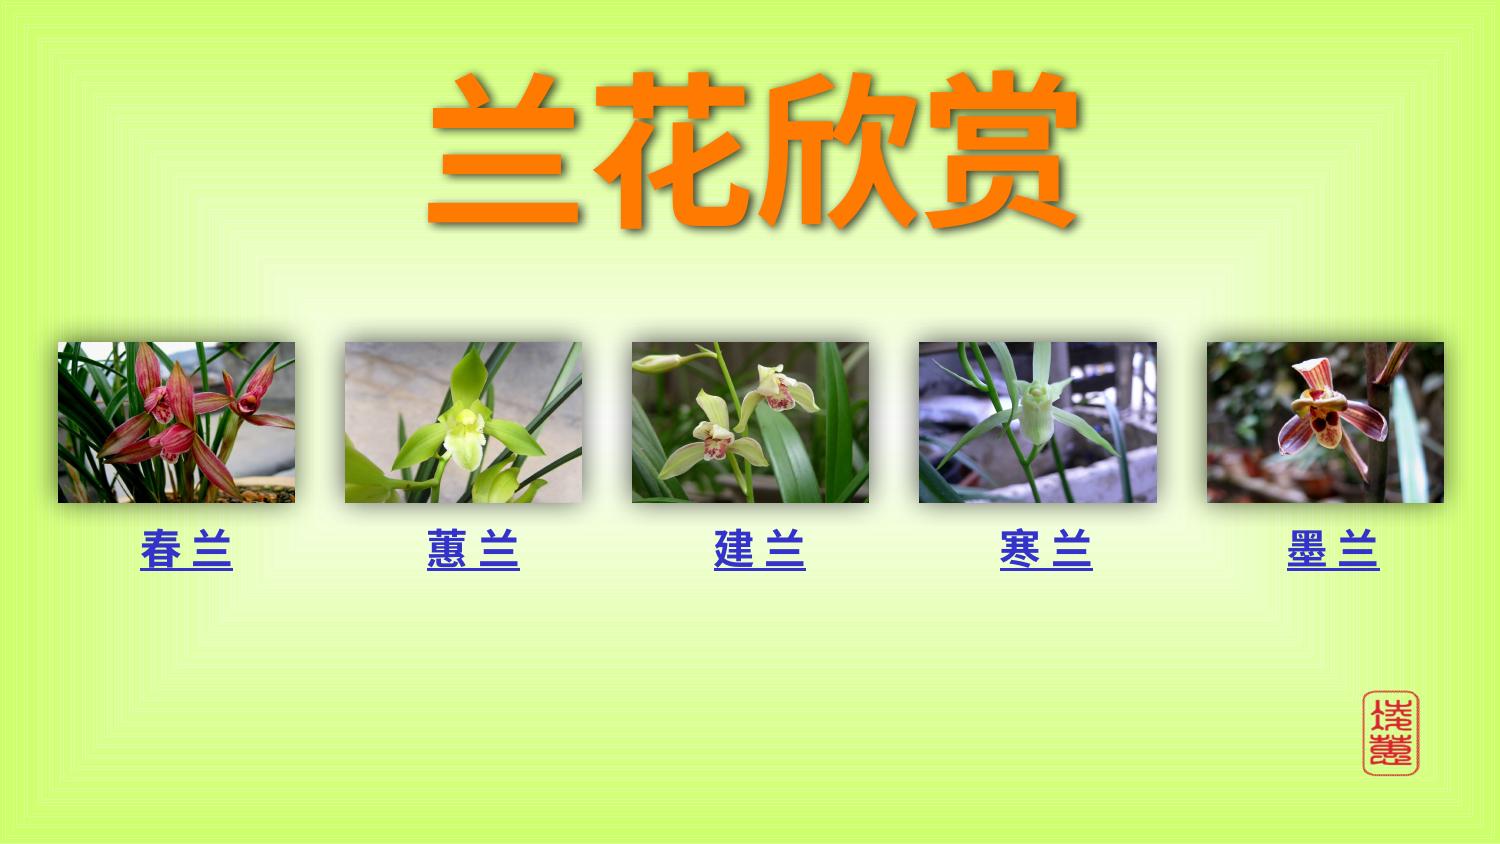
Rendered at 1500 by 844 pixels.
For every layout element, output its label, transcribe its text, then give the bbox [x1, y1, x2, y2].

picture [1343, 678, 1435, 788]
text_box 寒 兰 [985, 515, 1109, 591]
text_box 春 兰 [125, 515, 249, 591]
picture [1206, 342, 1444, 503]
text_box 兰花欣赏 [210, 40, 1298, 256]
picture [919, 342, 1157, 503]
picture [632, 342, 870, 503]
picture [345, 342, 583, 503]
text_box 墨 兰 [1271, 515, 1395, 591]
text_box 蕙 兰 [412, 515, 535, 591]
picture [58, 342, 295, 503]
text_box 建 兰 [698, 515, 822, 591]
